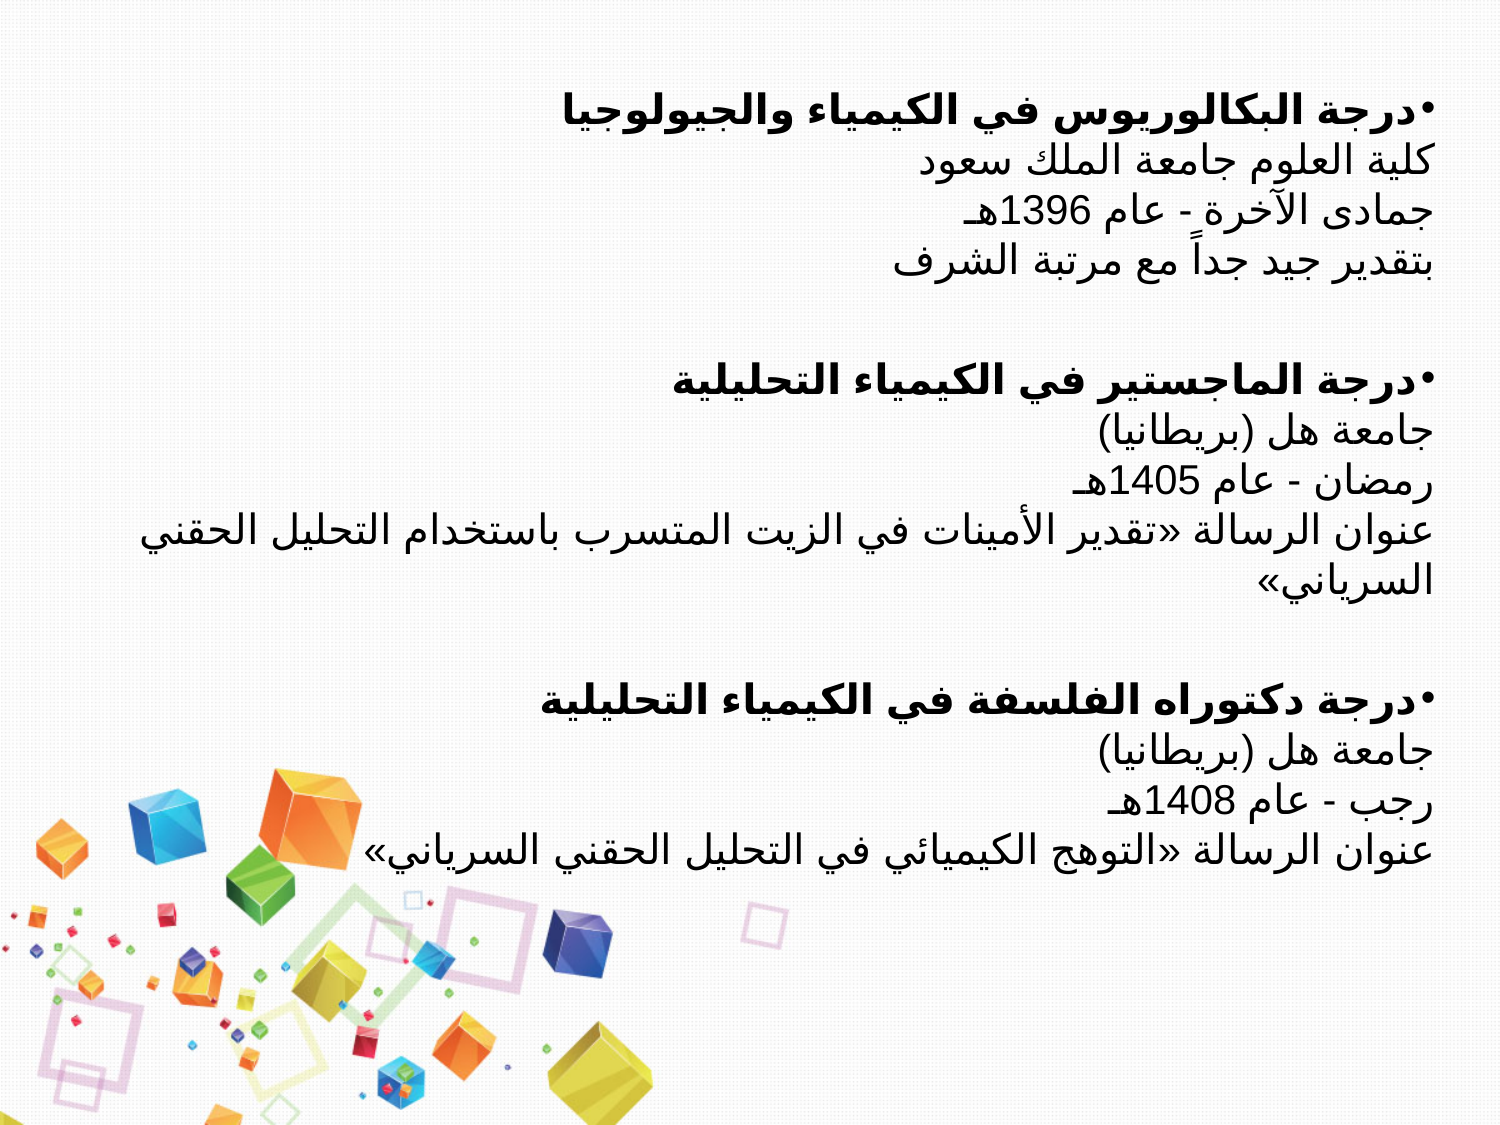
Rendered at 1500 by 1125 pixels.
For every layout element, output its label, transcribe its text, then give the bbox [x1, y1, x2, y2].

picture [0, 0, 1500, 1125]
text_box درجة البكالوريوس في الكيمياء والجيولوجيا كلية العلوم جامعة الملك سعود جمادى الآخرة - عام 1396هـ بتقدير جيد جداً مع مرتبة الشرف درجة الماجستير في الكيمياء التحليلية جامعة هل (بريطانيا) رمضان - عام 1405هـ عنوان الرسالة «تقدير الأمينات في الزيت المتسرب باستخدام التحليل الحقني السرياني» درجة دكتوراه الفلسفة في الكيمياء التحليلية جامعة هل (بريطانيا) رجب - عام 1408هـ عنوان الرسالة «التوهج الكيميائي في التحليل الحقني السرياني» [75, 75, 1450, 880]
